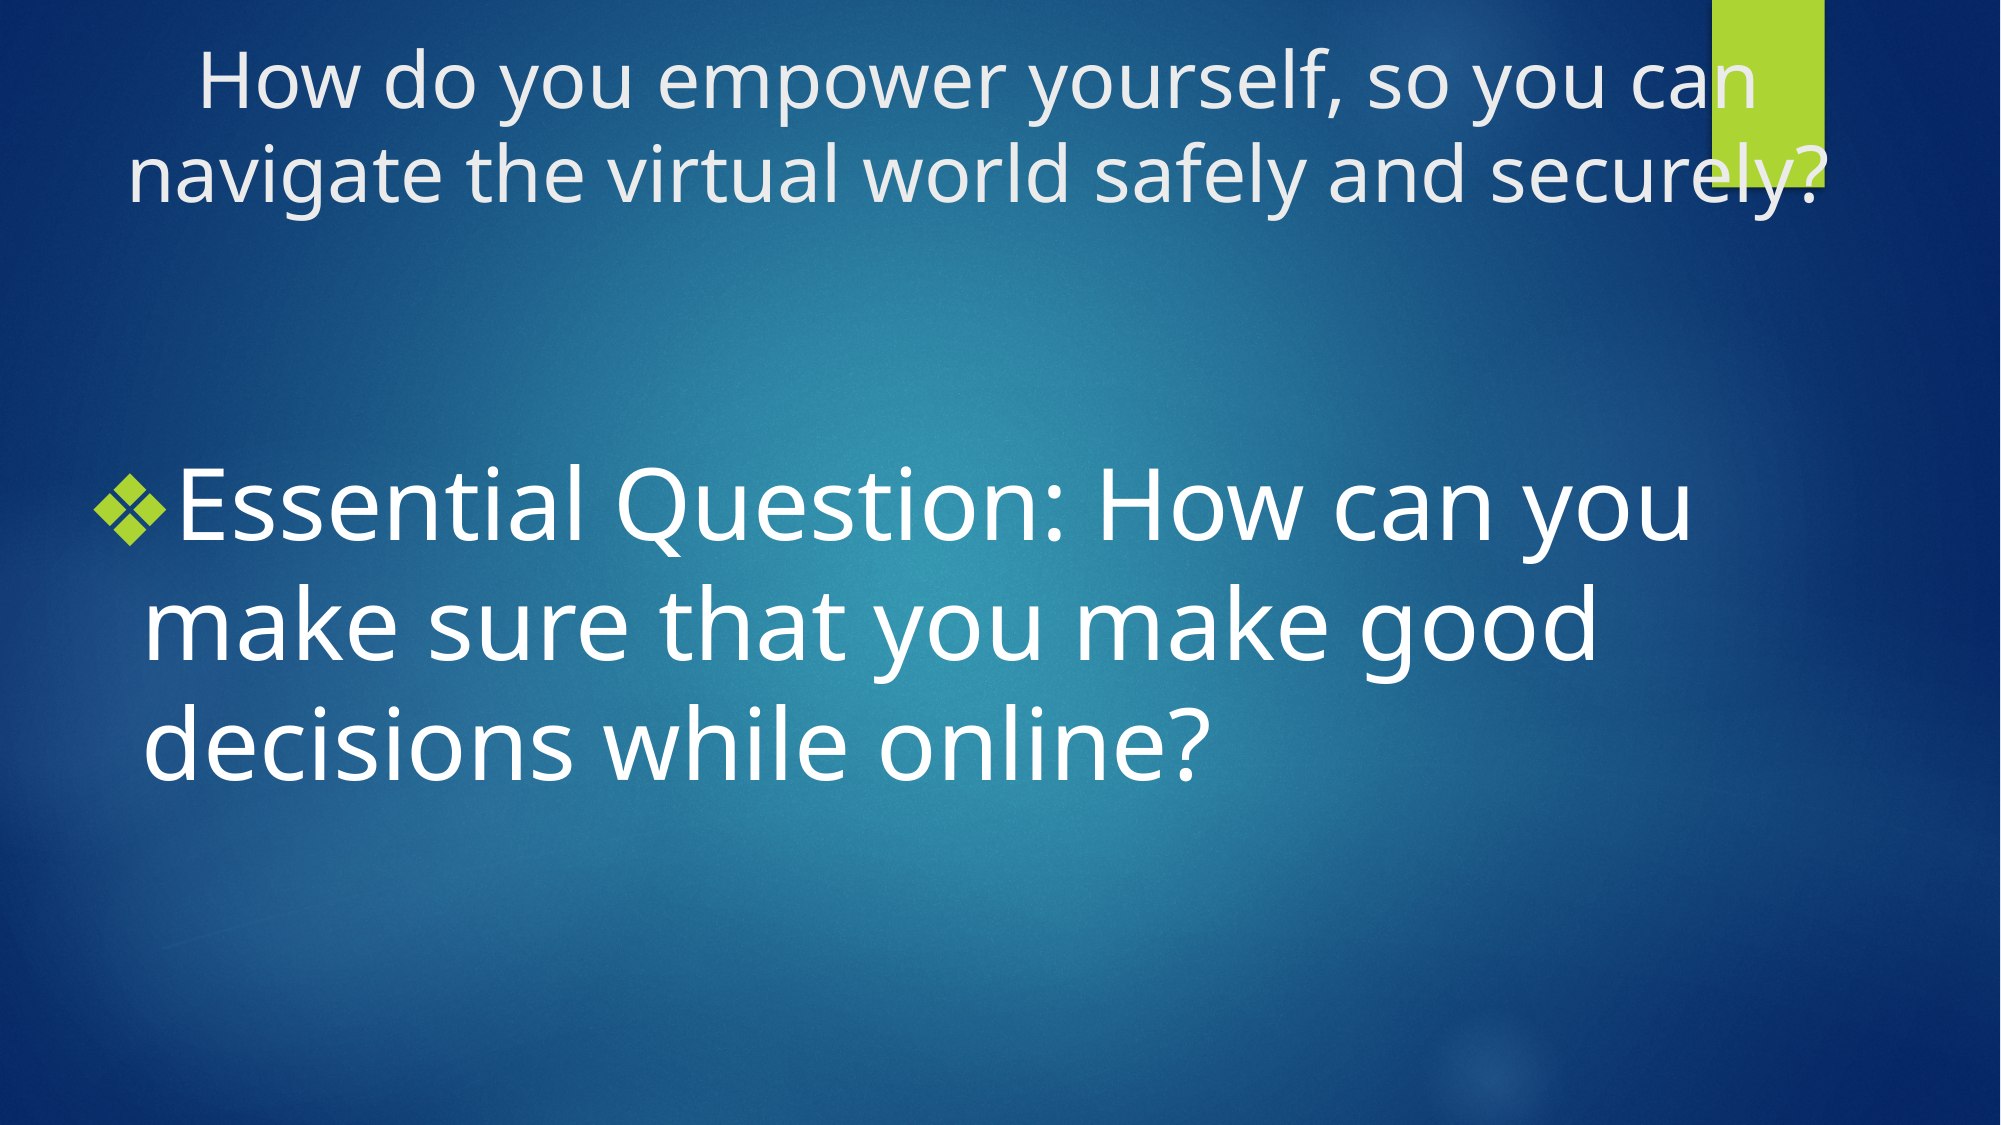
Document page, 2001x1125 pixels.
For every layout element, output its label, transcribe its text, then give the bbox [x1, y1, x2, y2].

picture [0, 0, 2001, 1125]
list Essential Question: How can you make sure that you make good decisions while online? [70, 362, 1863, 832]
title How do you empower yourself, so you can navigate the virtual world safely and securely? [54, 21, 1904, 246]
